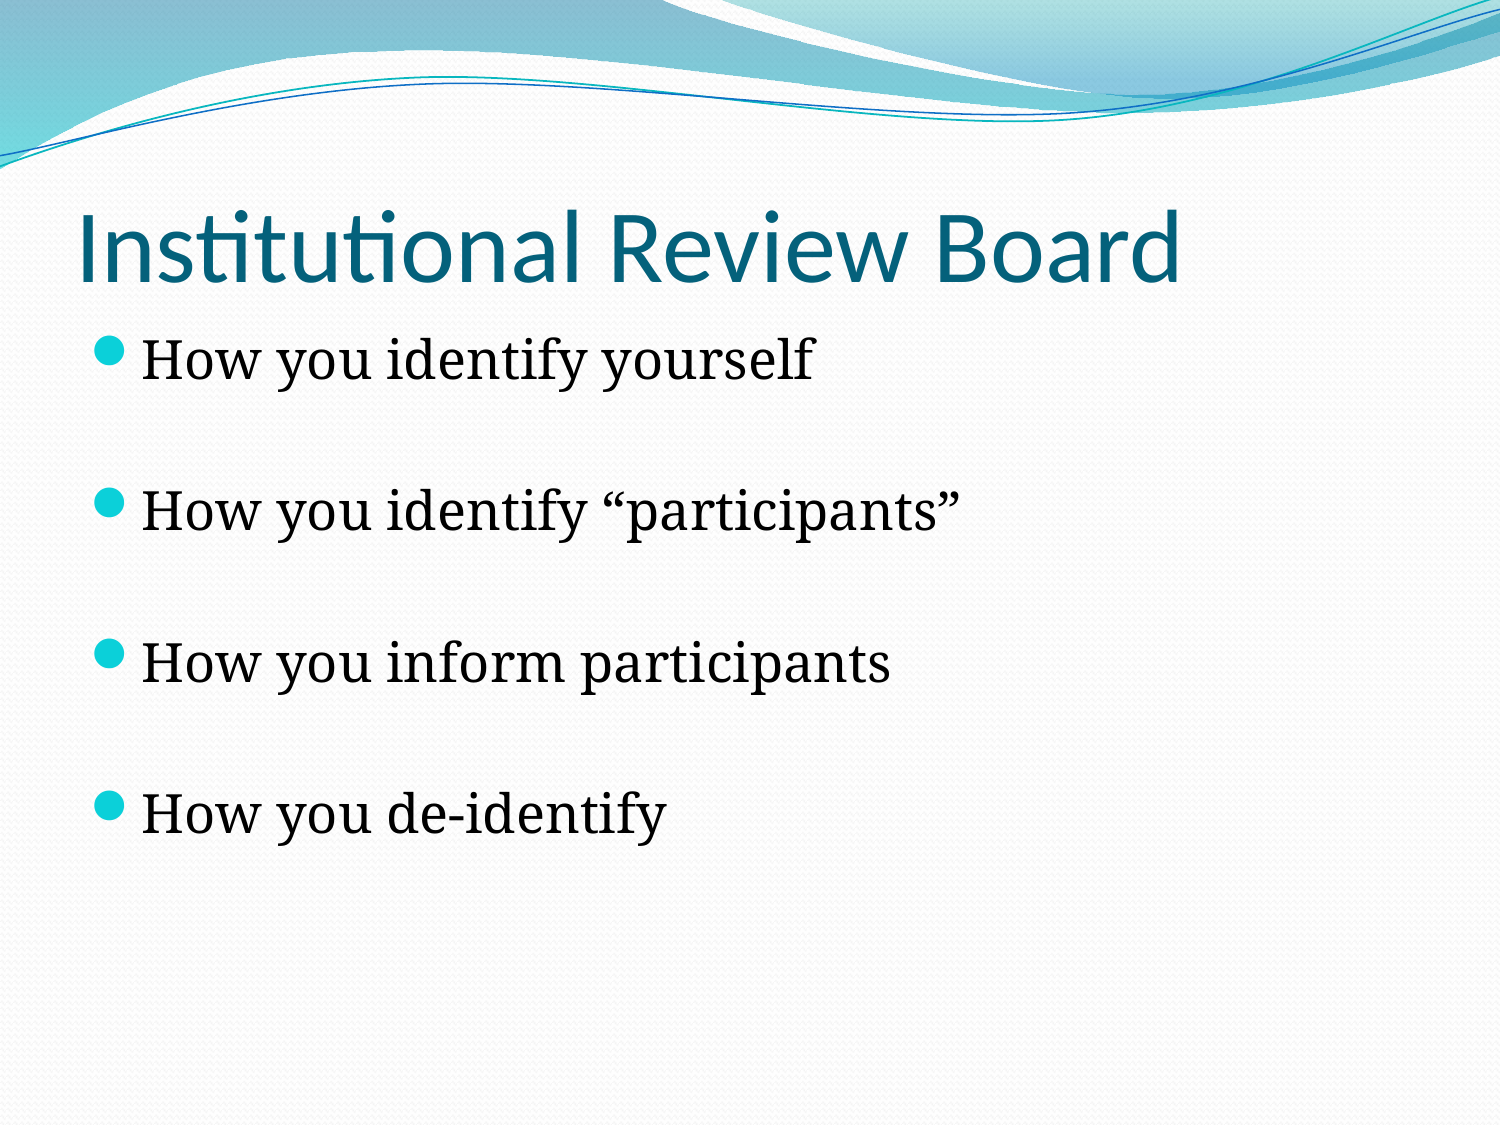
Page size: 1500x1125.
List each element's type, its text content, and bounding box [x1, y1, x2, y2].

list How you identify yourself How you identify “participants” How you inform participants How you de-identify [74, 317, 1426, 1038]
title Institutional Review Board [74, 115, 1426, 304]
